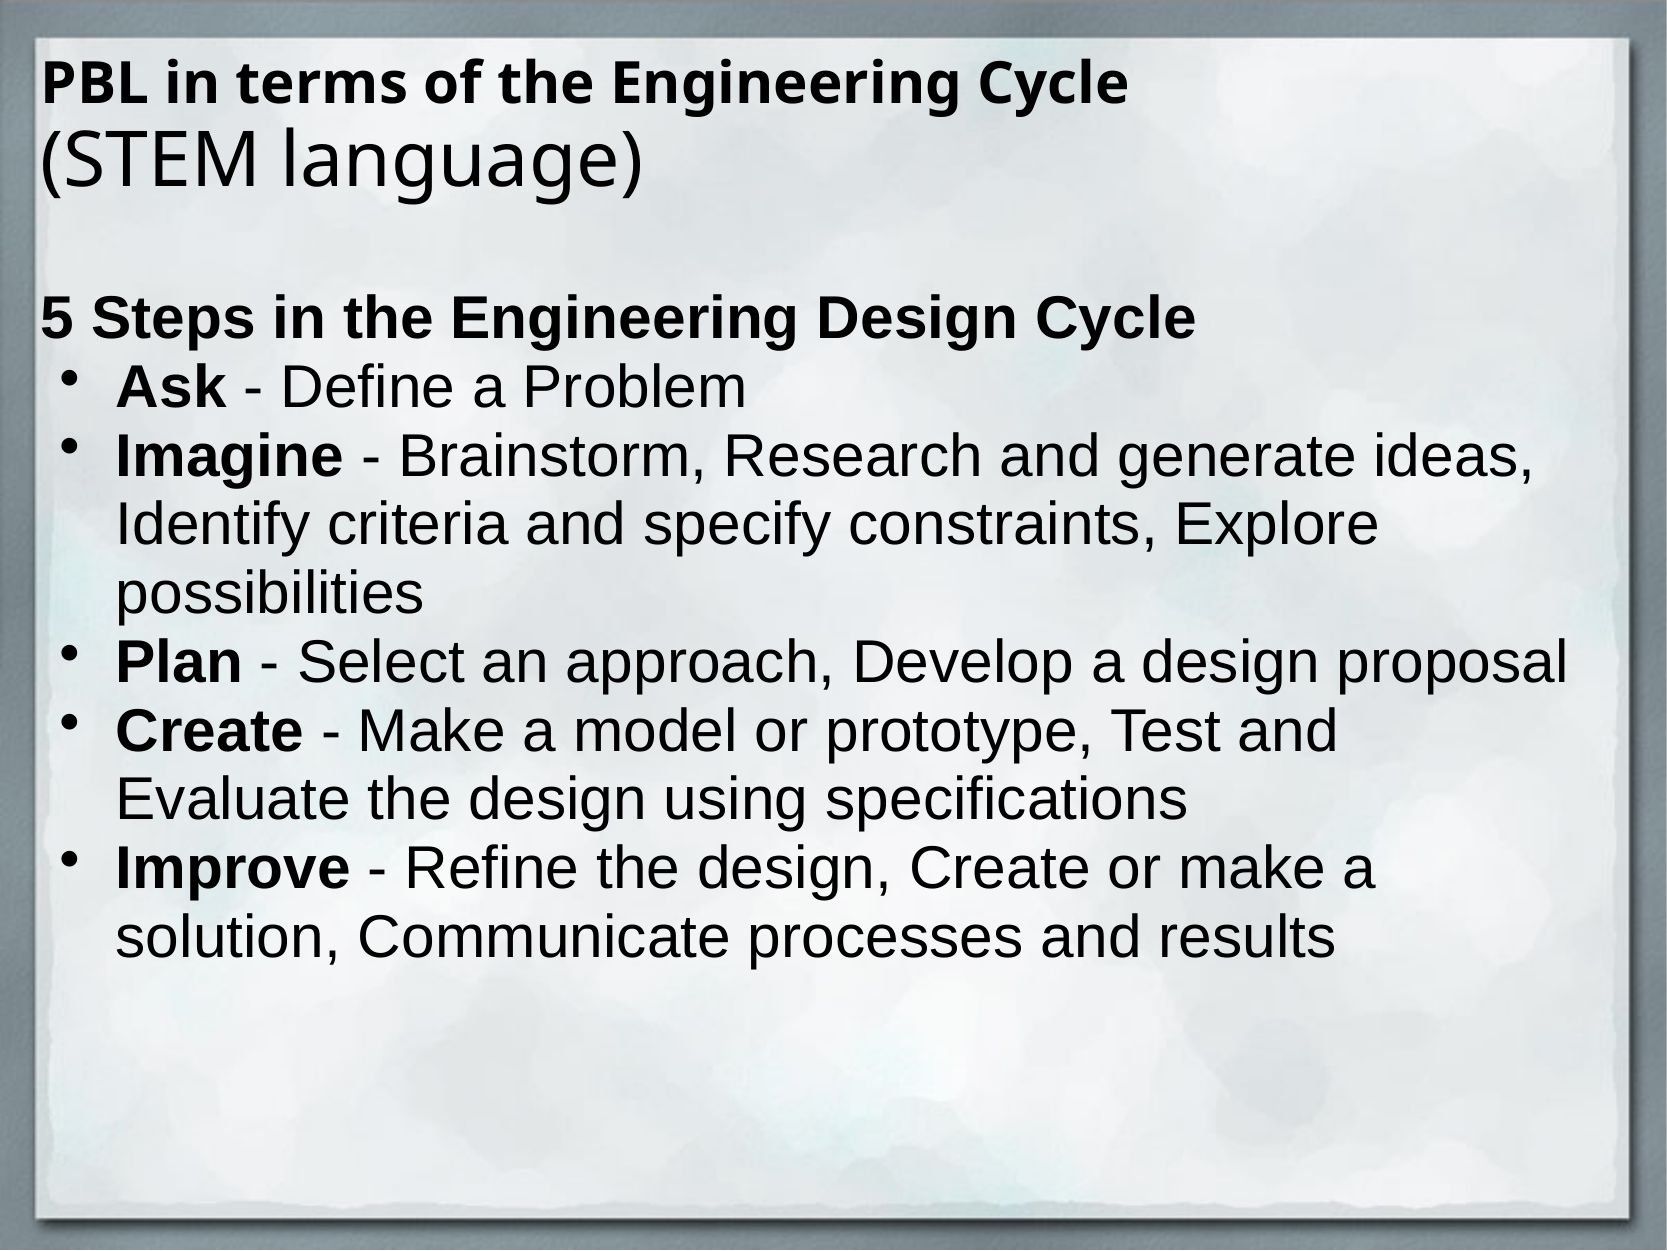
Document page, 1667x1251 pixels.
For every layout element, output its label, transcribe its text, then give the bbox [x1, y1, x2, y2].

title PBL in terms of the Engineering Cycle (STEM language) [40, 50, 1626, 356]
picture [0, 0, 1667, 1250]
list 5 Steps in the Engineering Design Cycle Ask - Define a Problem Imagine - Brainstorm, Research and generate ideas, Identify criteria and specify constraints, Explore possibilities Plan - Select an approach, Develop a design proposal Create - Make a model or prototype, Test and Evaluate the design using specifications Improve - Refine the design, Create or make a solution, Communicate processes and results [40, 283, 1592, 1250]
